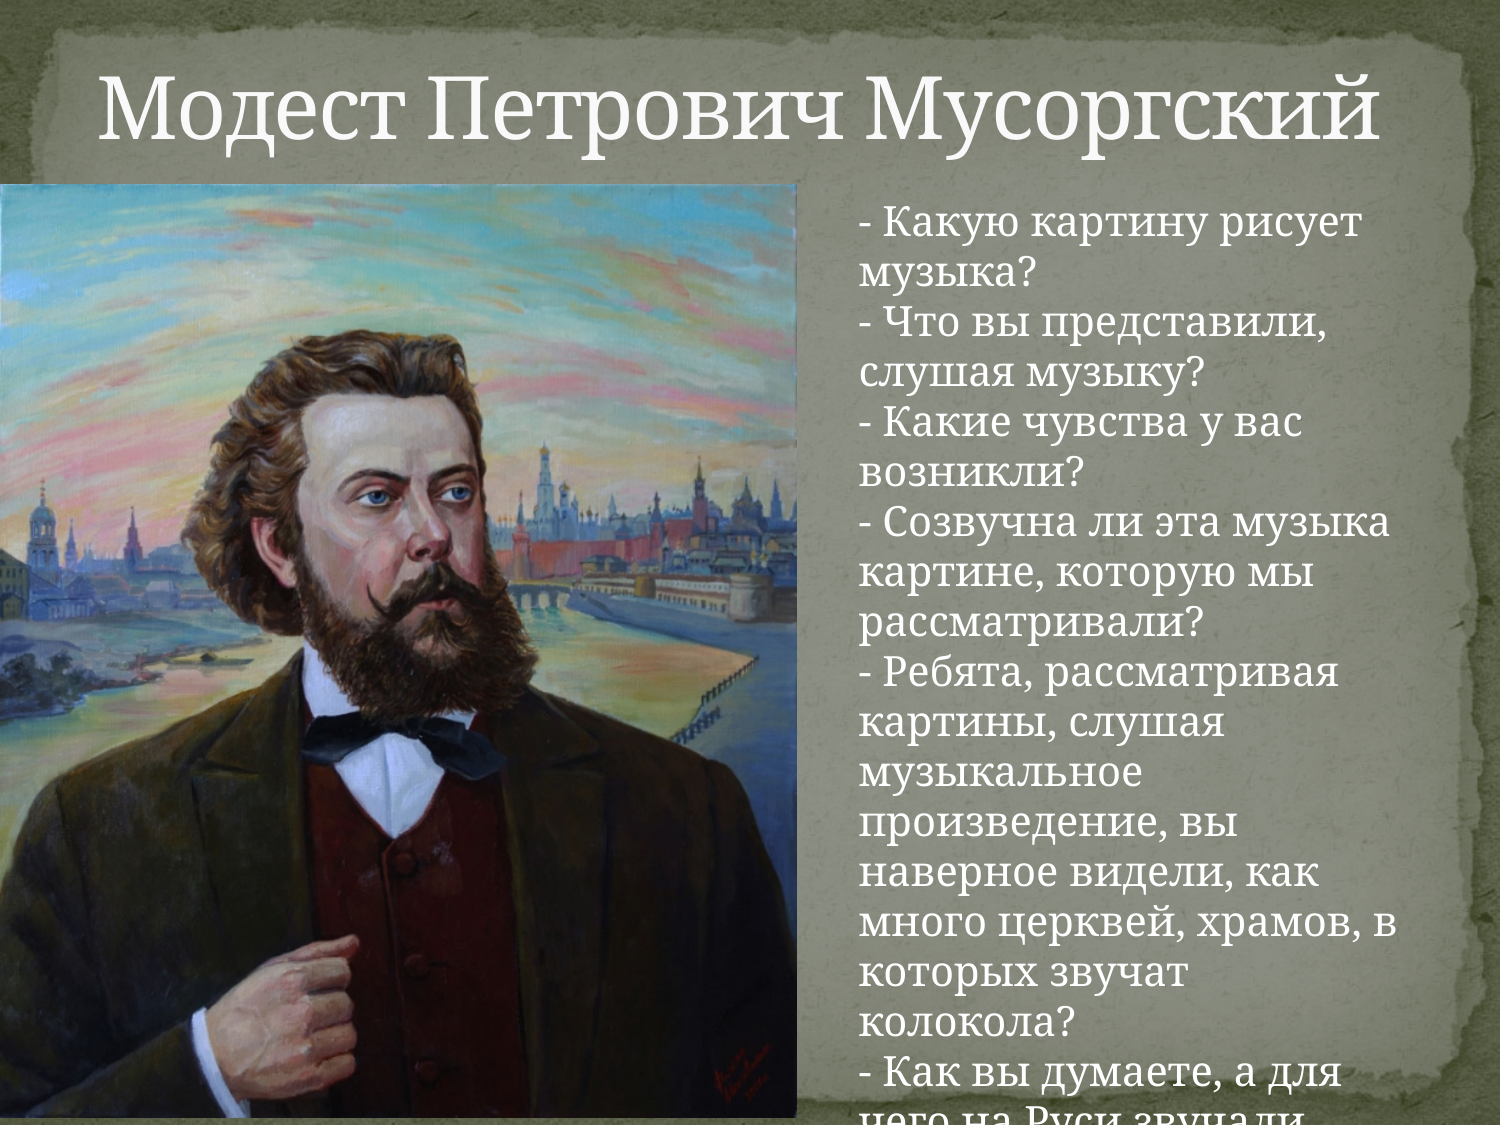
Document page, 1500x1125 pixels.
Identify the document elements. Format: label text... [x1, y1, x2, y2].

text_box - Какую картину рисует музыка? - Что вы представили, слушая музыку? - Какие чувства у вас возникли? - Созвучна ли эта музыка картине, которую мы рассматривали? - Ребята, рассматривая картины, слушая музыкальное произведение, вы наверное видели, как много церквей, храмов, в которых звучат колокола? - Как вы думаете, а для чего на Руси звучали колокола? [843, 187, 1418, 1125]
title Модест Петрович Мусоргский [81, 35, 1433, 165]
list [2, 187, 794, 1116]
